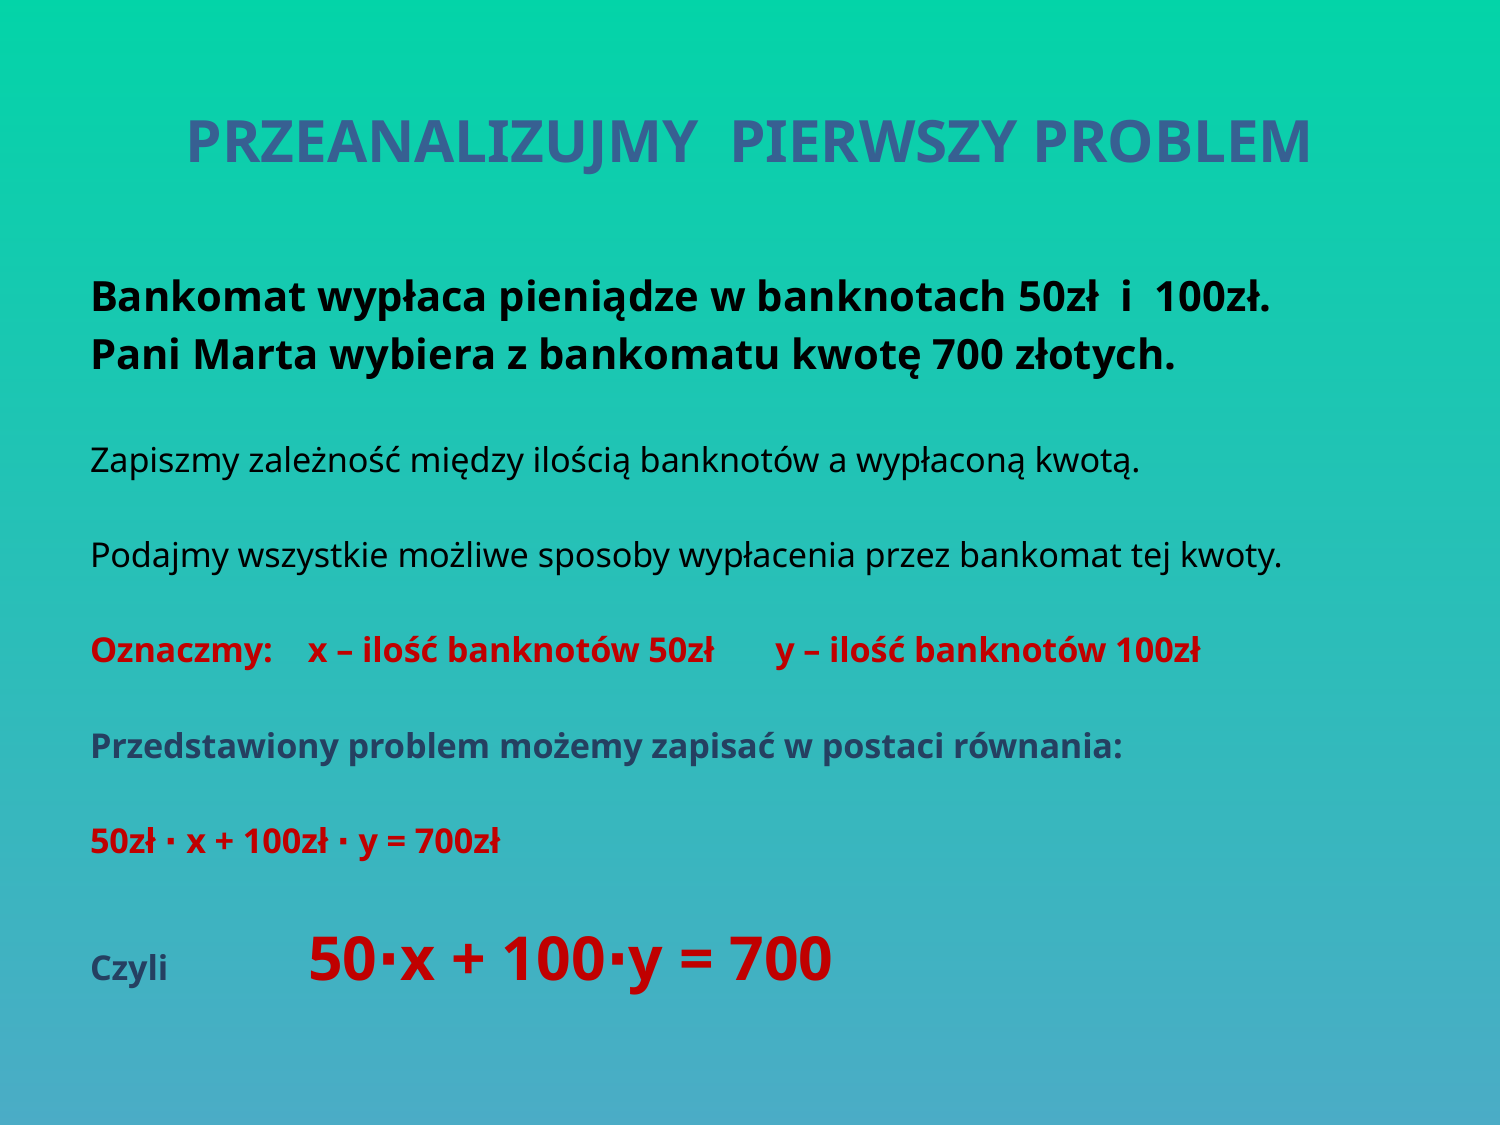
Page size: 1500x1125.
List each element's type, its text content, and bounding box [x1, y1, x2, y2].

title PRZEANALIZUJMY PIERWSZY PROBLEM [75, 45, 1425, 233]
list Bankomat wypłaca pieniądze w banknotach 50zł i 100zł. Pani Marta wybiera z bankomatu kwotę 700 złotych. Zapiszmy zależność między ilością banknotów a wypłaconą kwotą. Podajmy wszystkie możliwe sposoby wypłacenia przez bankomat tej kwoty. Oznaczmy: x – ilość banknotów 50zł y – ilość banknotów 100zł Przedstawiony problem możemy zapisać w postaci równania: 50zł ∙ x + 100zł ∙ y = 700zł Czyli 50∙x + 100∙y = 700 [75, 262, 1425, 1005]
